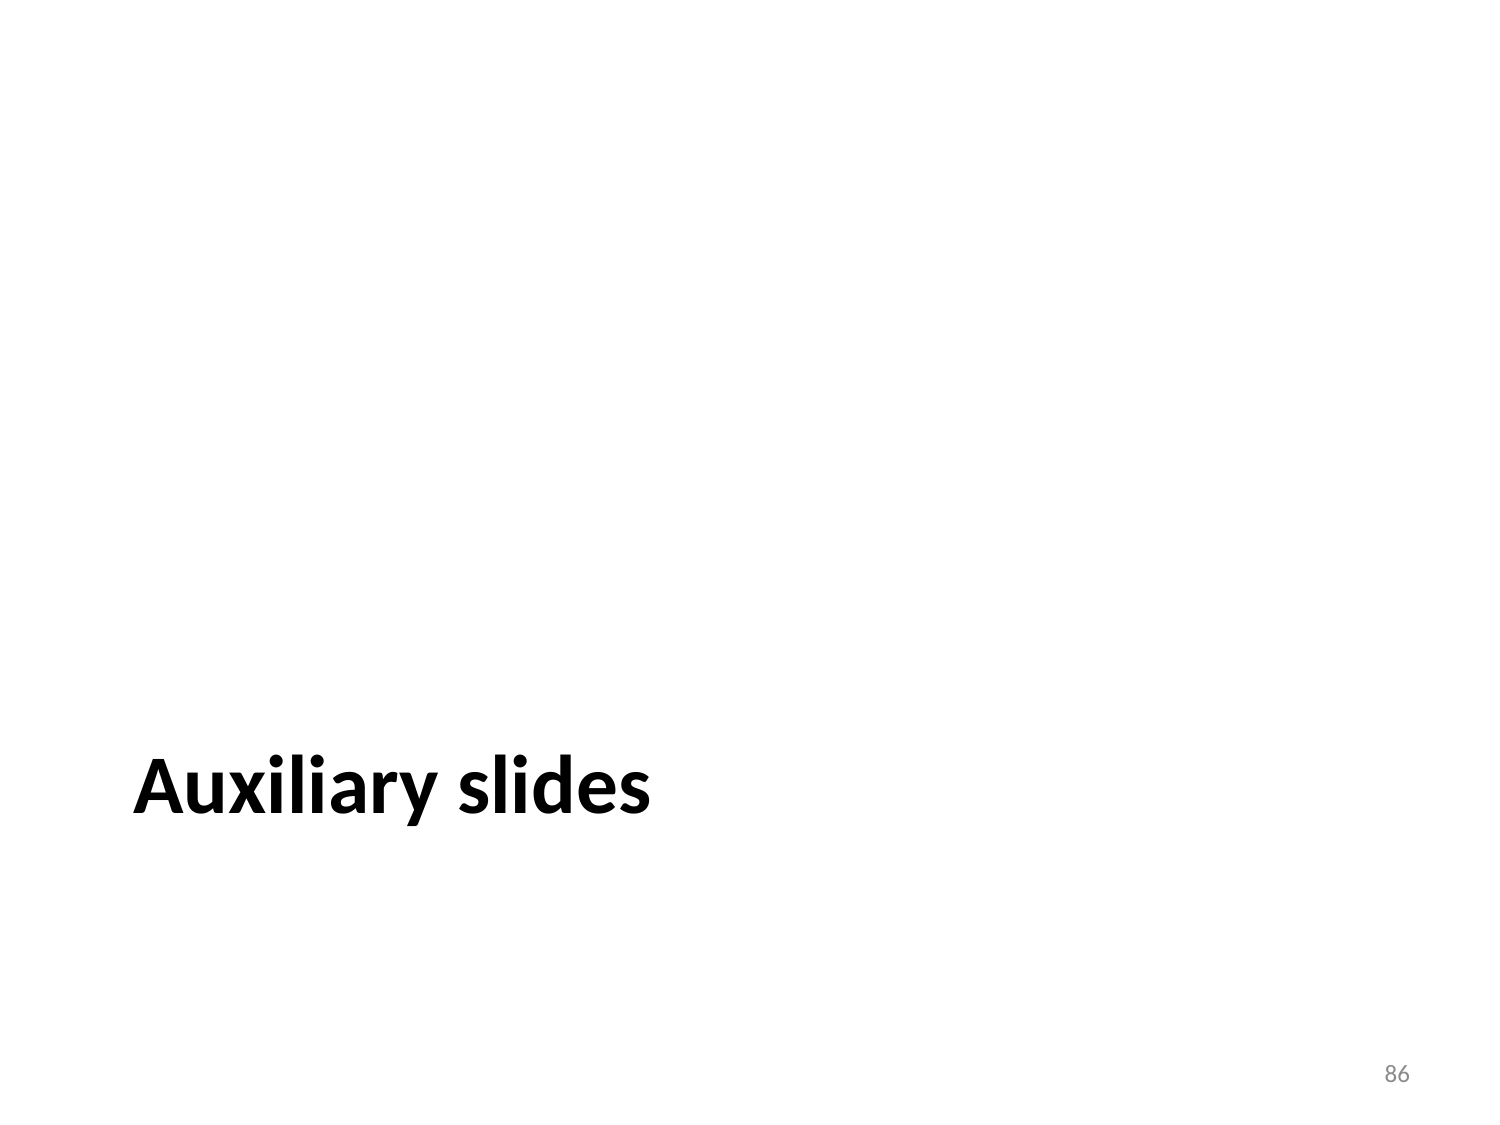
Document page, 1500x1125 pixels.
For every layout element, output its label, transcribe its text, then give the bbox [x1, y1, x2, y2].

title Auxiliary slides [118, 722, 1394, 947]
slide_number 86 [1074, 1042, 1425, 1103]
